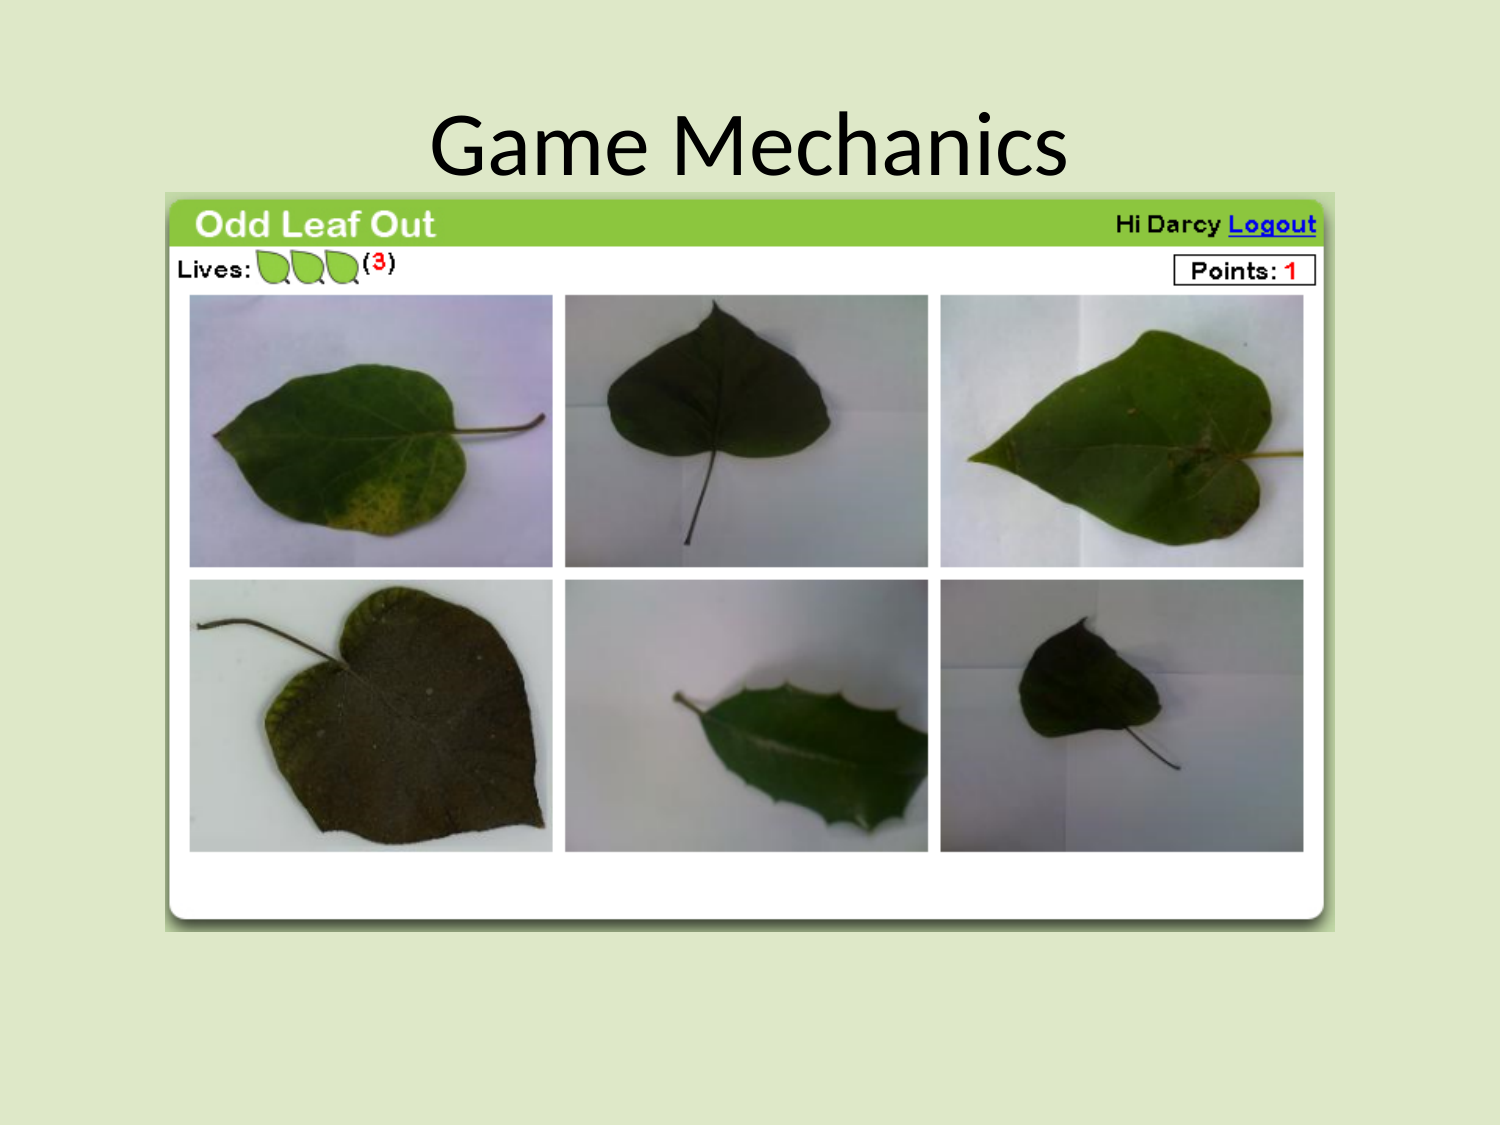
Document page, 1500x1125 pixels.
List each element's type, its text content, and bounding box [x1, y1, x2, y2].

title Game Mechanics [75, 45, 1425, 233]
picture [165, 192, 1335, 933]
